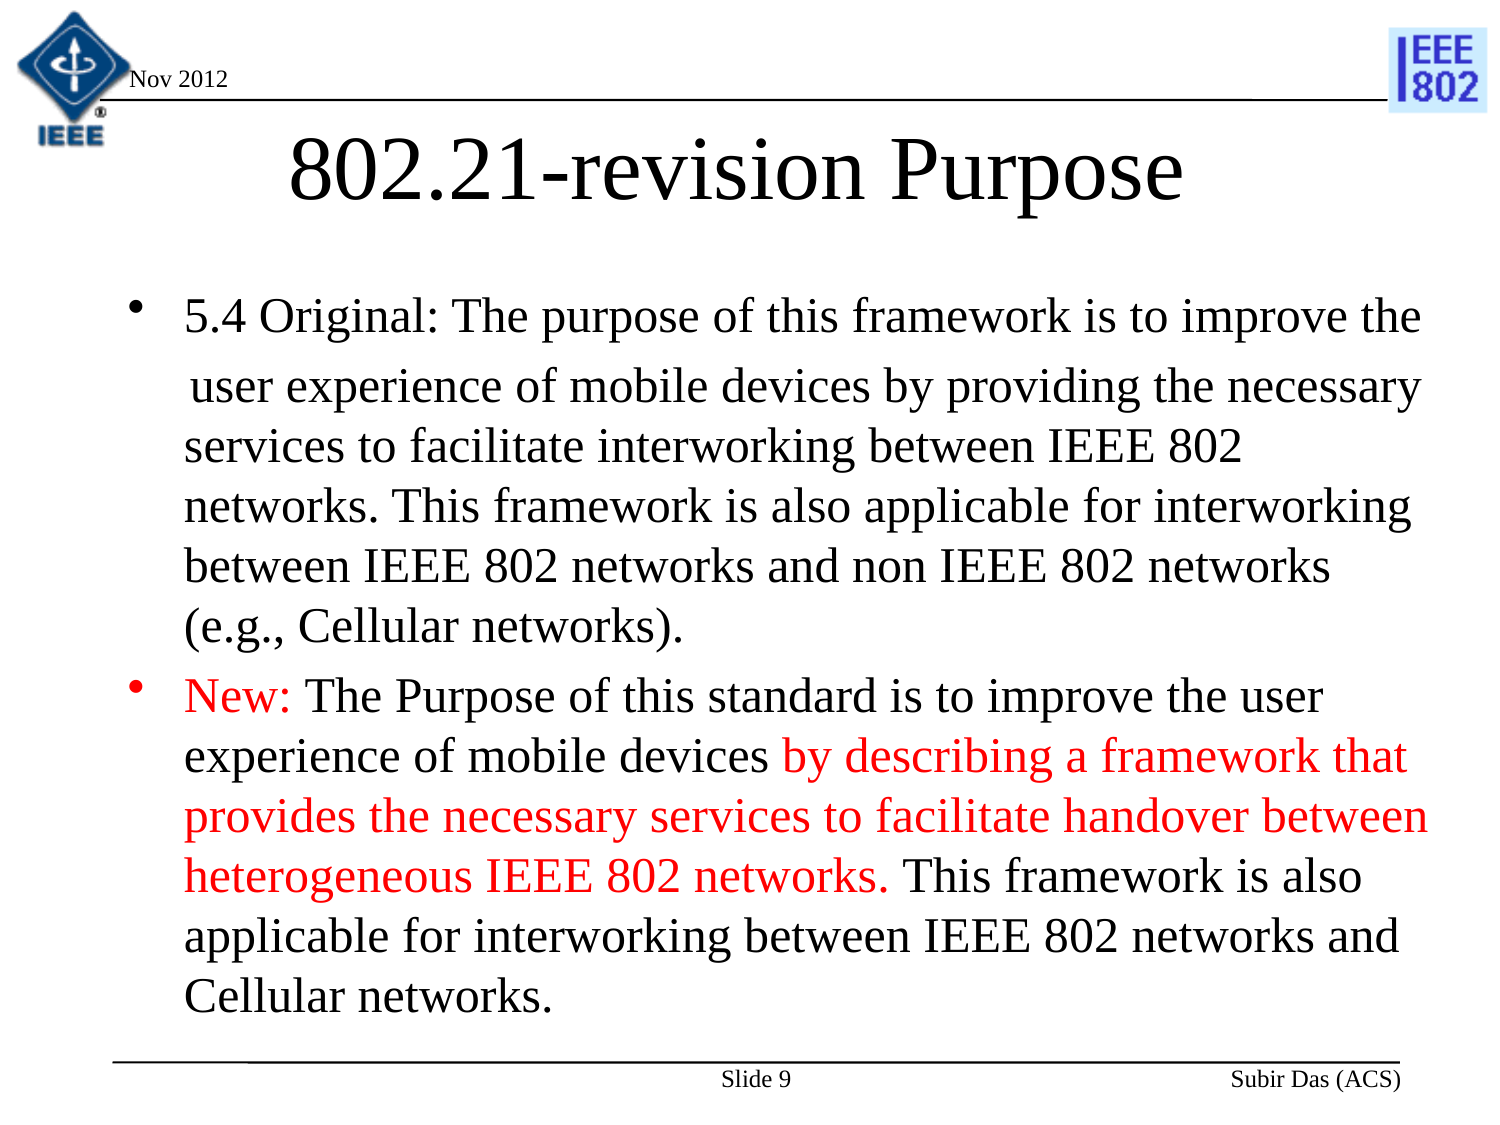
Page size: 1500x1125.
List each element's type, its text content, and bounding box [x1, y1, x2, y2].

footer Subir Das (ACS) [1228, 1061, 1402, 1093]
picture [12, 9, 137, 150]
title 802.21-revision Purpose [99, 74, 1376, 251]
picture [1374, 9, 1499, 138]
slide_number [114, 54, 422, 100]
list 5.4 Original: The purpose of this framework is to improve the user experience of mobile devices by providing the necessary services to facilitate interworking between IEEE 802 networks. This framework is also applicable for interworking between IEEE 802 networks and non IEEE 802 networks (e.g., Cellular networks). New: The Purpose of this standard is to improve the user experience of mobile devices by describing a framework that provides the necessary services to facilitate handover between heterogeneous IEEE 802 networks. This framework is also applicable for interworking between IEEE 802 networks and Cellular networks. [112, 274, 1451, 1038]
slide_number Slide 9 [712, 1061, 800, 1093]
